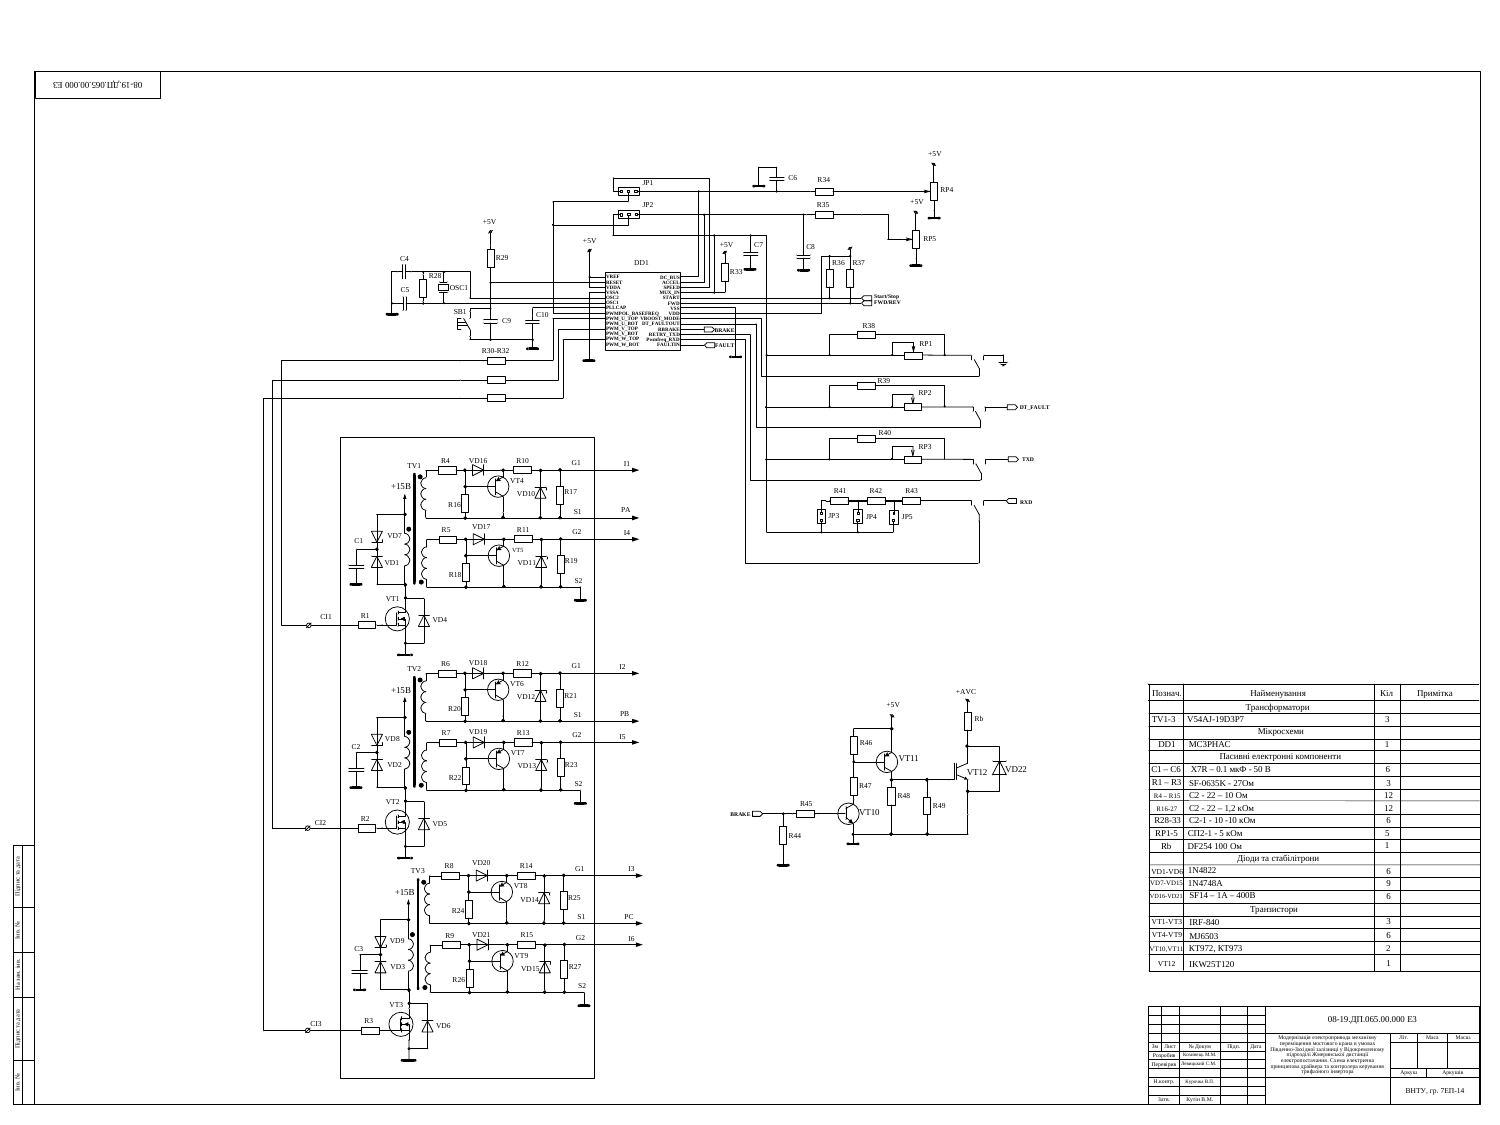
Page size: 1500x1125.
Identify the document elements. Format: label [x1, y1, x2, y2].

text_box [11, 70, 1483, 1107]
